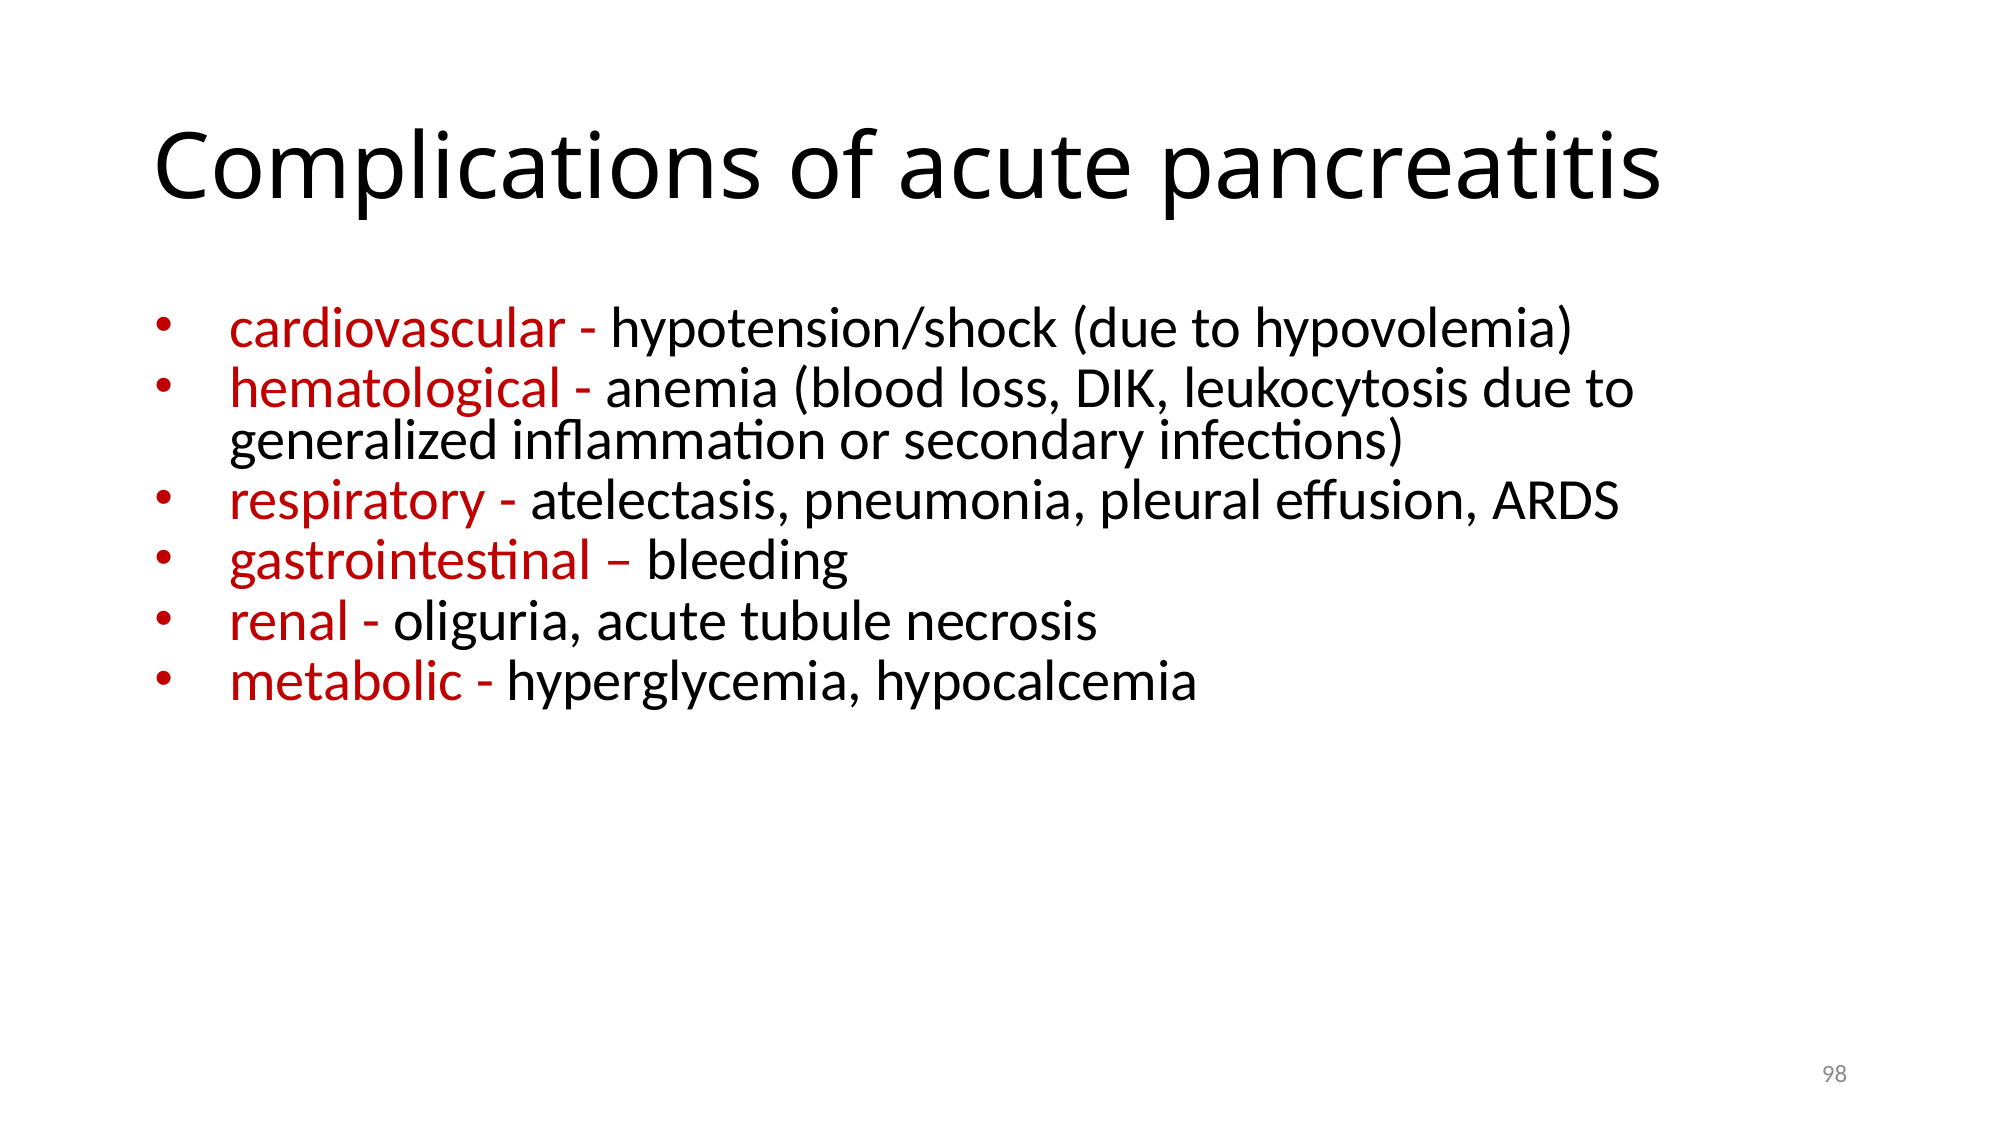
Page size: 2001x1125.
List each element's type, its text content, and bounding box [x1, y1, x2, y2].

list cardiovascular - hypotension/shock (due to hypovolemia) hematological - anemia (blood loss, DIK, leukocytosis due to generalized inflammation or secondary infections) respiratory - atelectasis, pneumonia, pleural effusion, ARDS gastrointestinal – bleeding renal - oliguria, acute tubule necrosis metabolic - hyperglycemia, hypocalcemia [137, 299, 1863, 1014]
title Complications of acute pancreatitis [137, 59, 1863, 278]
slide_number 98 [1412, 1042, 1863, 1103]
